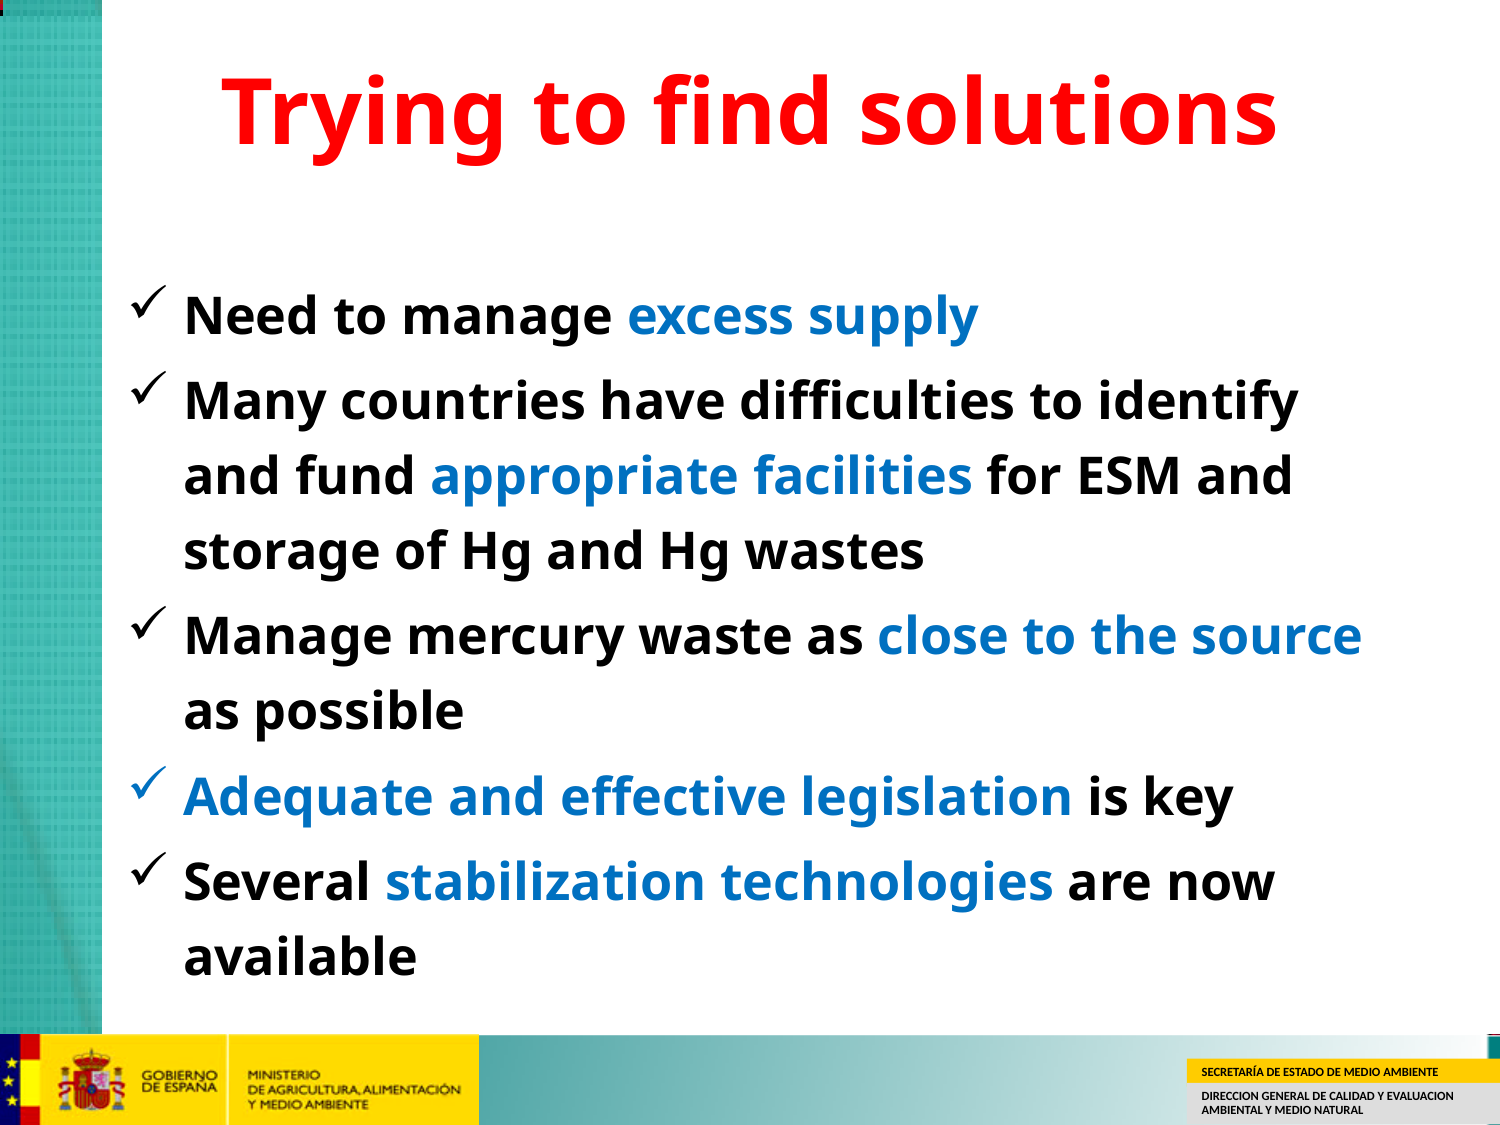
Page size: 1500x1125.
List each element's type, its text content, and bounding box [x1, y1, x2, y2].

title Trying to find solutions [75, 45, 1425, 233]
picture [0, 0, 1500, 1125]
list Need to manage excess supply Many countries have difficulties to identify and fund appropriate facilities for ESM and storage of Hg and Hg wastes Manage mercury waste as close to the source as possible Adequate and effective legislation is key Several stabilization technologies are now available [112, 262, 1425, 1005]
